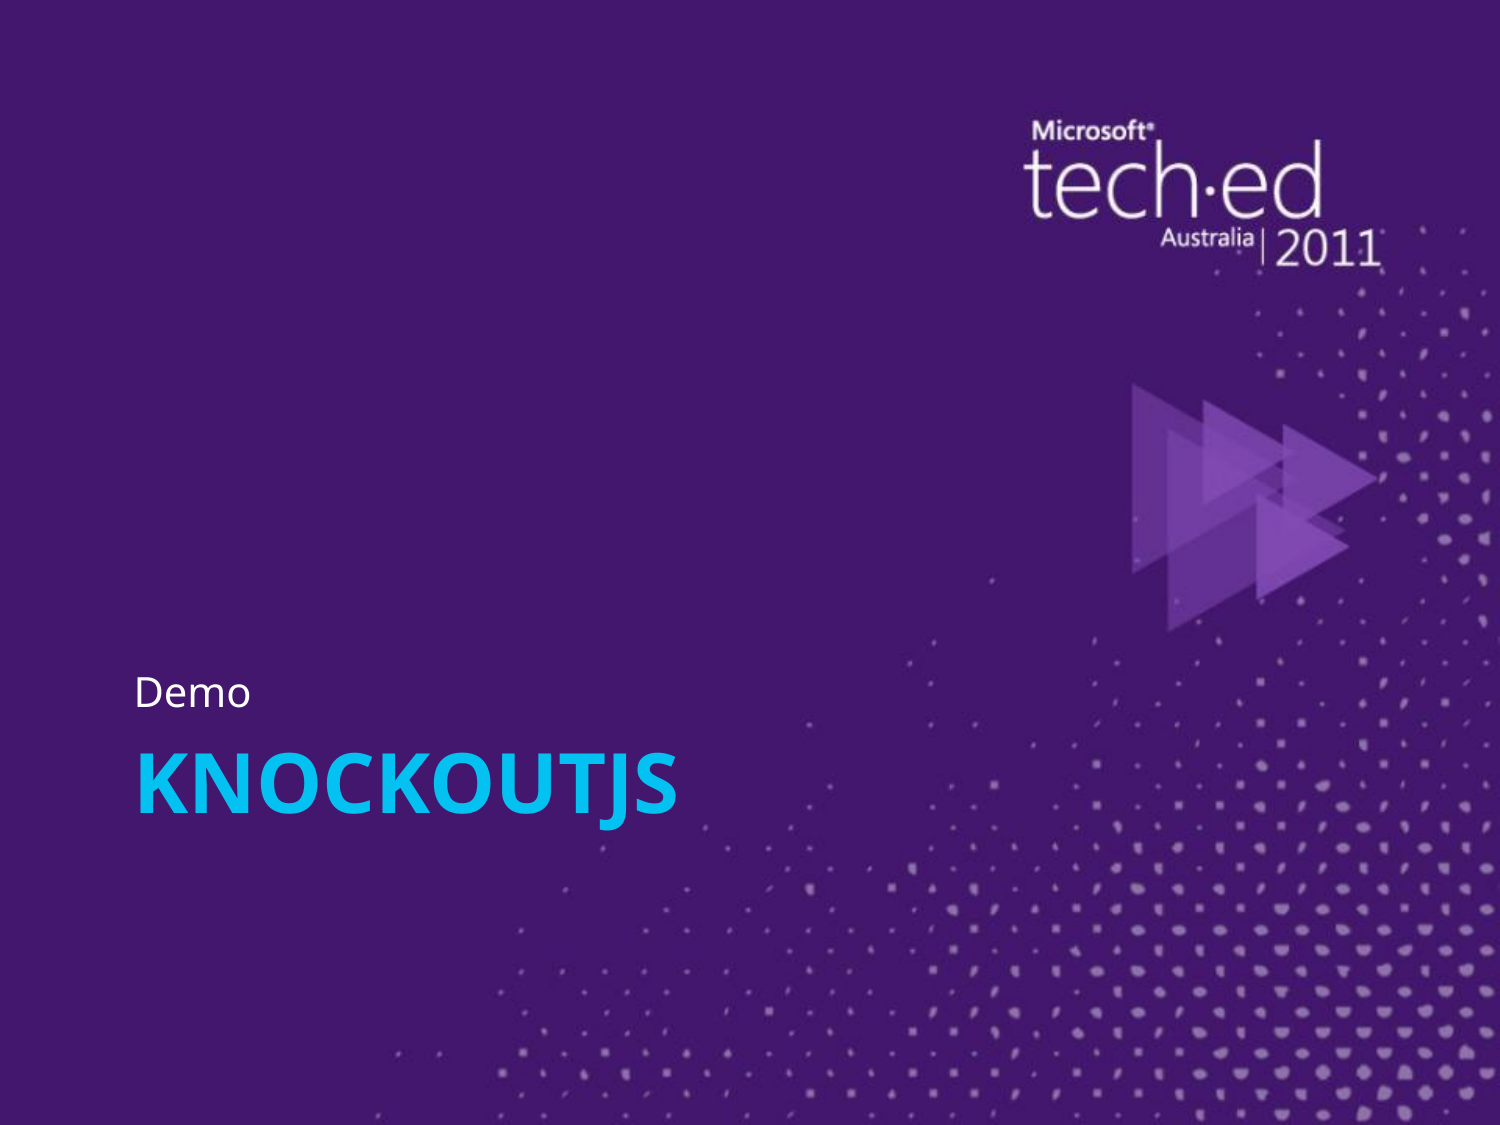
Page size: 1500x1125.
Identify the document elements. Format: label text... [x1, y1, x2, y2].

picture [0, 0, 1500, 1125]
list Demo [118, 476, 1394, 723]
title KnockoutJS [118, 723, 1394, 947]
